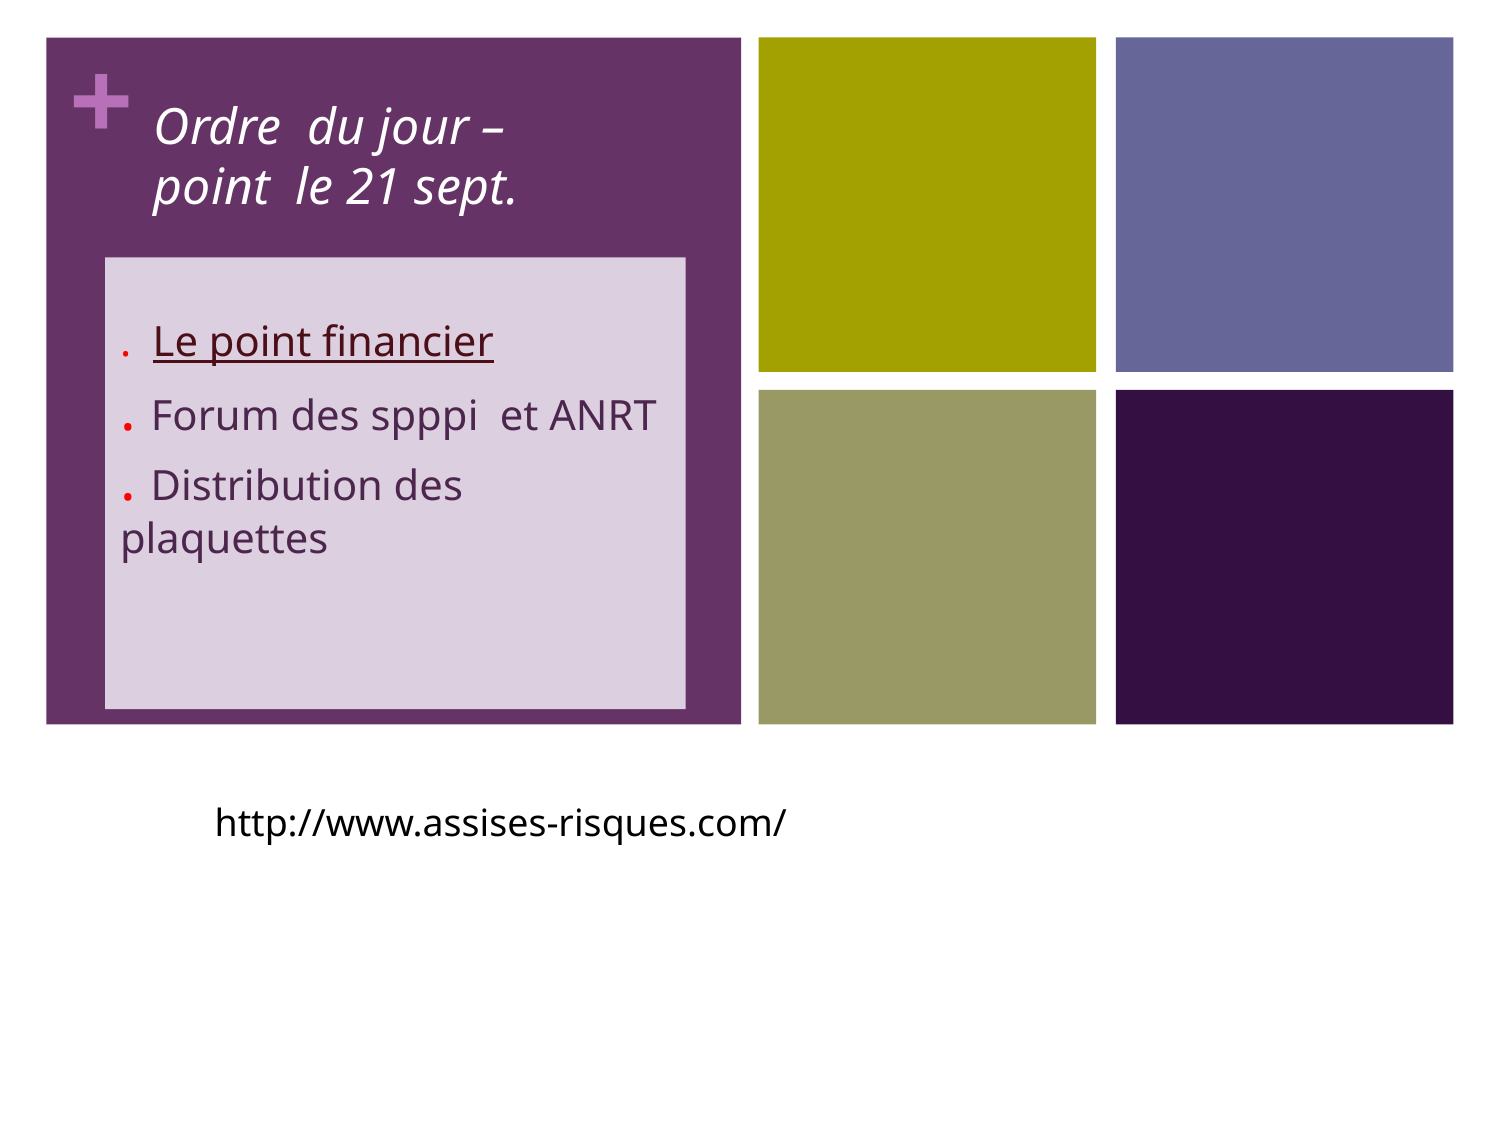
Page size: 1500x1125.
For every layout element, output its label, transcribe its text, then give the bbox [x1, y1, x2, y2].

text_box http://www.assises-risques.com/ [199, 791, 803, 941]
text_box Ordre du jour –point le 21 sept. [139, 87, 563, 222]
text_box . Le point financier . Forum des spppi et ANRT . Distribution des plaquettes [105, 257, 686, 710]
